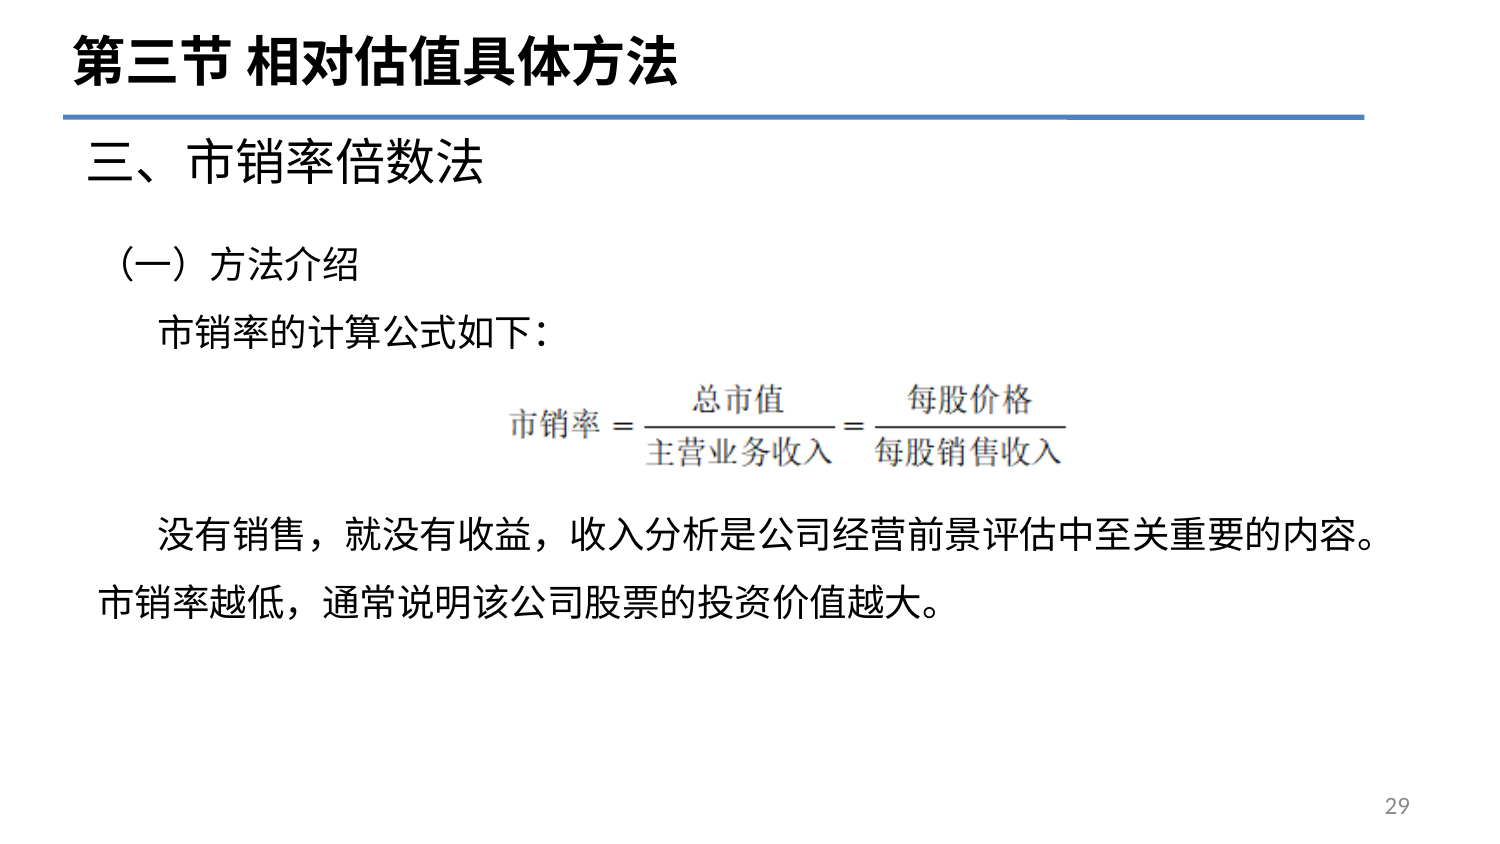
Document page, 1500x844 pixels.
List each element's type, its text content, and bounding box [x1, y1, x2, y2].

list （一）方法介绍 市销率的计算公式如下： 没有销售，就没有收益，收入分析是公司经营前景评估中至关重要的内容。市销率越低，通常说明该公司股票的投资价值越大。 [82, 210, 1432, 768]
picture [480, 374, 1087, 481]
slide_number 29 [1074, 782, 1425, 827]
title 三、市销率倍数法 [70, 117, 1421, 205]
text_box 第三节 相对估值具体方法 [56, 11, 1407, 107]
